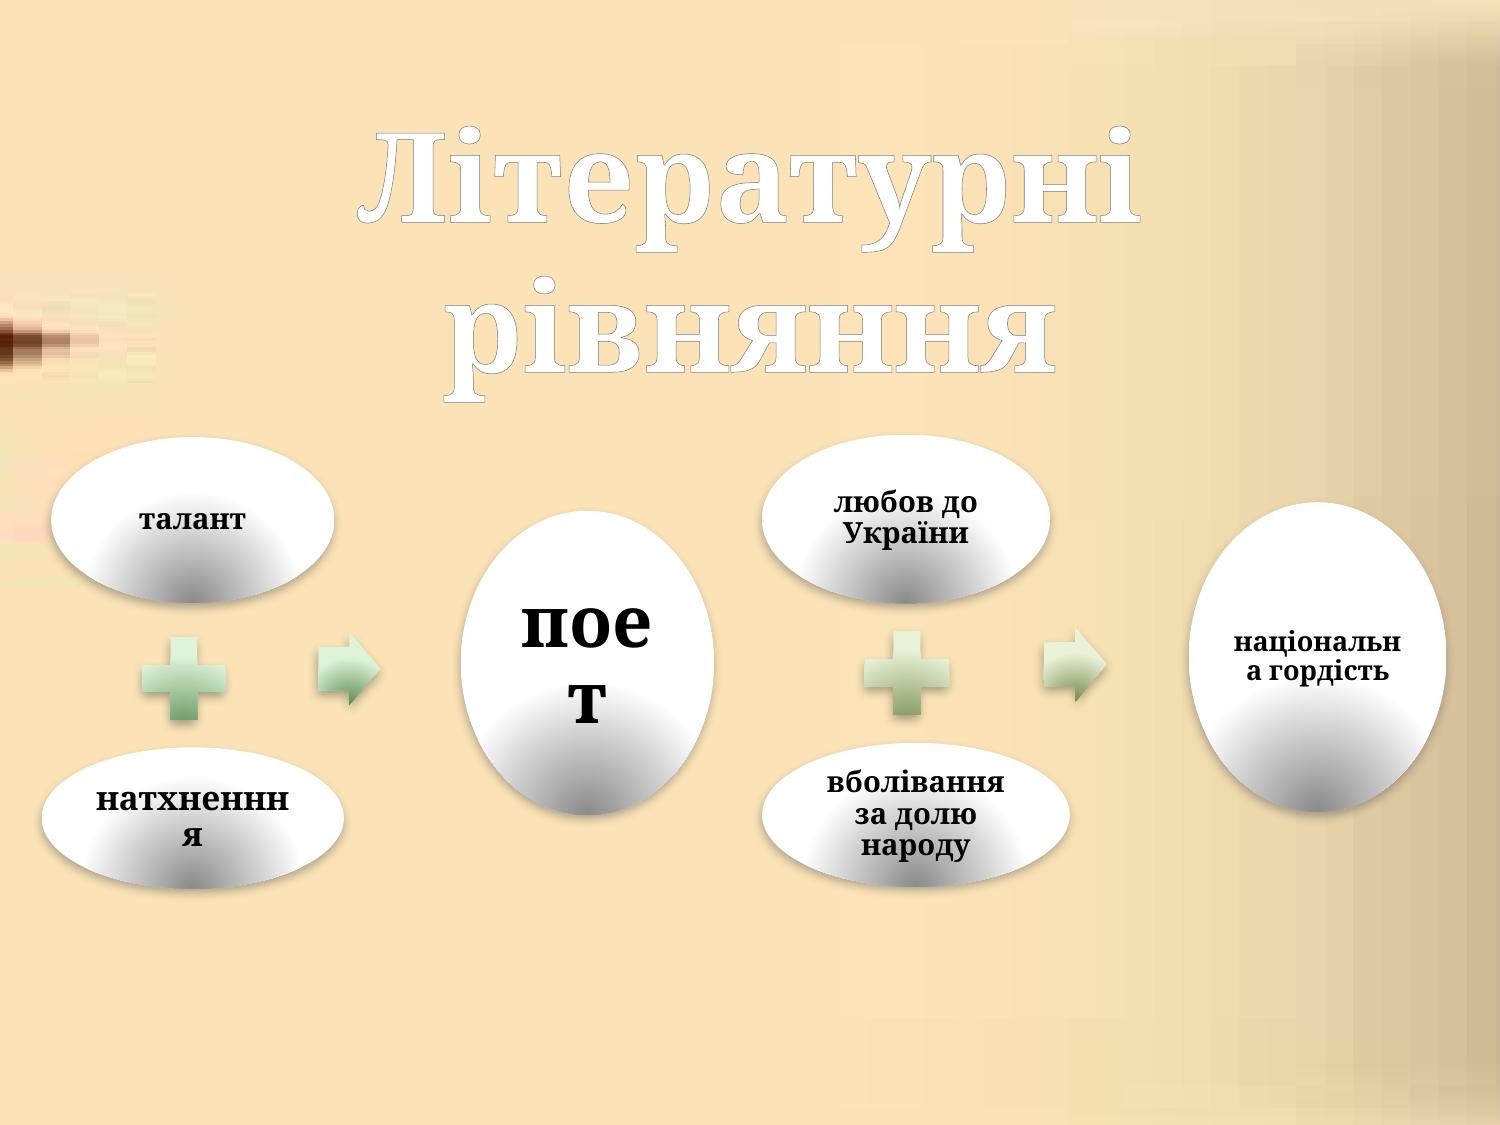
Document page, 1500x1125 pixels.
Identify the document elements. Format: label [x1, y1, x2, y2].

text_box [761, 278, 1448, 1036]
picture [0, 0, 1500, 1125]
text_box [41, 278, 715, 1047]
